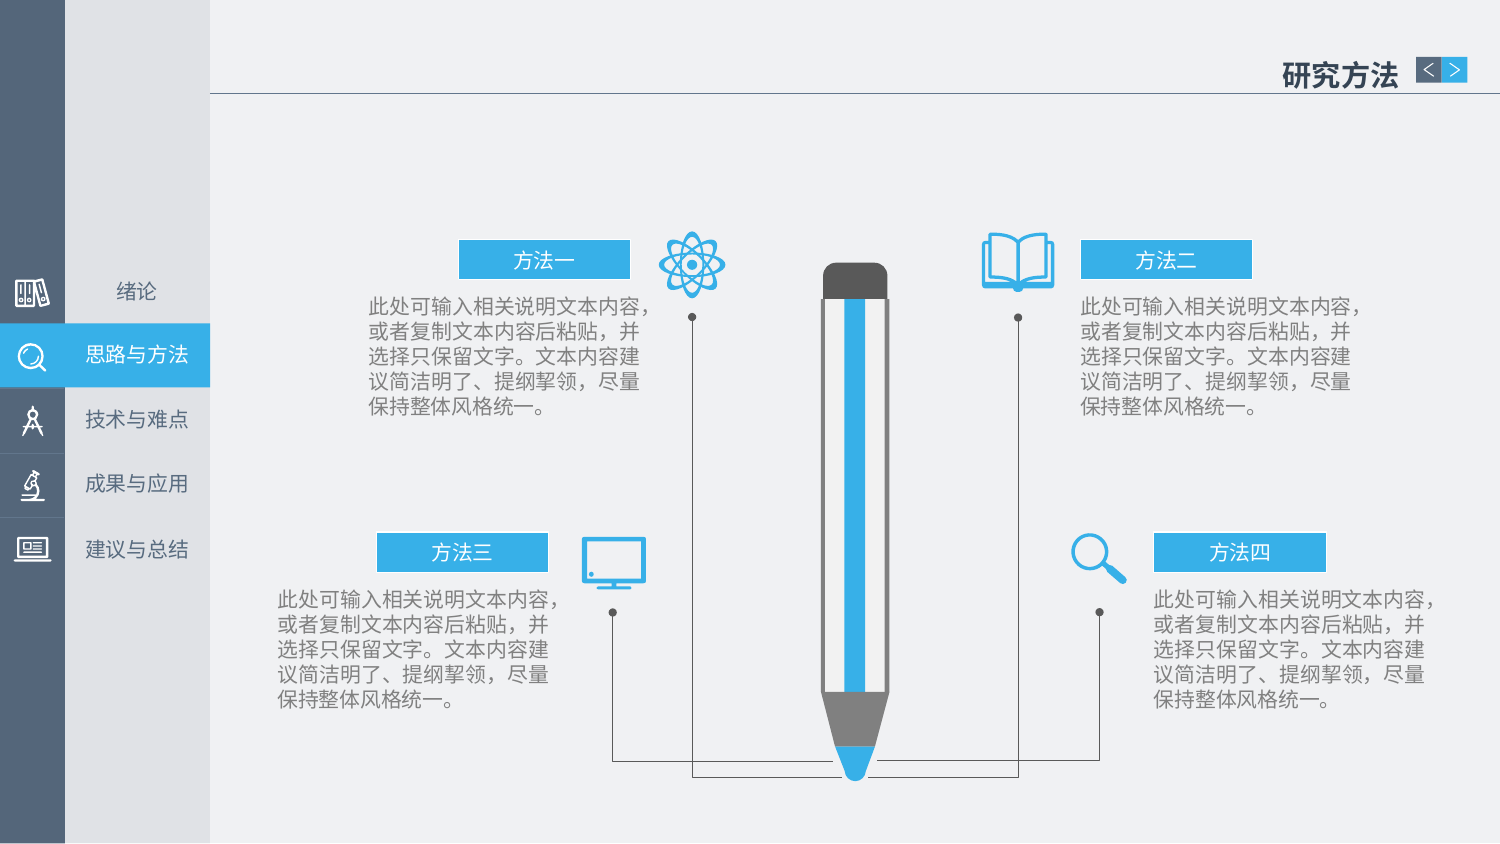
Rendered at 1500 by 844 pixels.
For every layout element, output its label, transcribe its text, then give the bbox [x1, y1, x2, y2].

text_box [981, 232, 1055, 292]
text_box 成果与应用 [70, 463, 204, 503]
text_box [13, 536, 52, 562]
text_box 此处可输入相关说明文本内容，或者复制文本内容后粘贴，并选择只保留文字。文本内容建议简洁明了、提纲挈领，尽量保持整体风格统一。 [277, 586, 549, 712]
text_box [15, 278, 50, 308]
text_box [0, 321, 212, 390]
text_box [894, 608, 1104, 762]
text_box [17, 343, 47, 372]
text_box 研究方法 [962, 40, 1400, 93]
text_box 思路与方法 [70, 334, 204, 374]
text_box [658, 231, 726, 299]
text_box [894, 313, 1023, 748]
text_box 方法四 [1152, 530, 1329, 575]
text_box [1415, 56, 1440, 83]
text_box 技术与难点 [70, 399, 204, 439]
text_box [691, 762, 815, 778]
text_box 此处可输入相关说明文本内容，或者复制文本内容后粘贴，并选择只保留文字。文本内容建议简洁明了、提纲挈领，尽量保持整体风格统一。 [1153, 586, 1426, 712]
text_box 方法二 [1078, 237, 1255, 282]
text_box 绪论 [101, 271, 173, 311]
text_box 方法一 [456, 237, 633, 282]
text_box [20, 470, 46, 502]
text_box 建议与总结 [70, 529, 204, 569]
text_box [608, 608, 815, 762]
text_box [687, 312, 815, 748]
text_box [22, 405, 44, 437]
text_box 此处可输入相关说明文本内容，或者复制文本内容后粘贴，并选择只保留文字。文本内容建议简洁明了、提纲挈领，尽量保持整体风格统一。 [368, 293, 640, 419]
text_box [894, 762, 1019, 778]
text_box [581, 536, 646, 590]
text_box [820, 262, 890, 782]
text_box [1441, 56, 1468, 83]
text_box 此处可输入相关说明文本内容，或者复制文本内容后粘贴，并选择只保留文字。文本内容建议简洁明了、提纲挈领，尽量保持整体风格统一。 [1080, 293, 1352, 419]
text_box [1071, 533, 1127, 585]
text_box 方法三 [374, 530, 551, 575]
